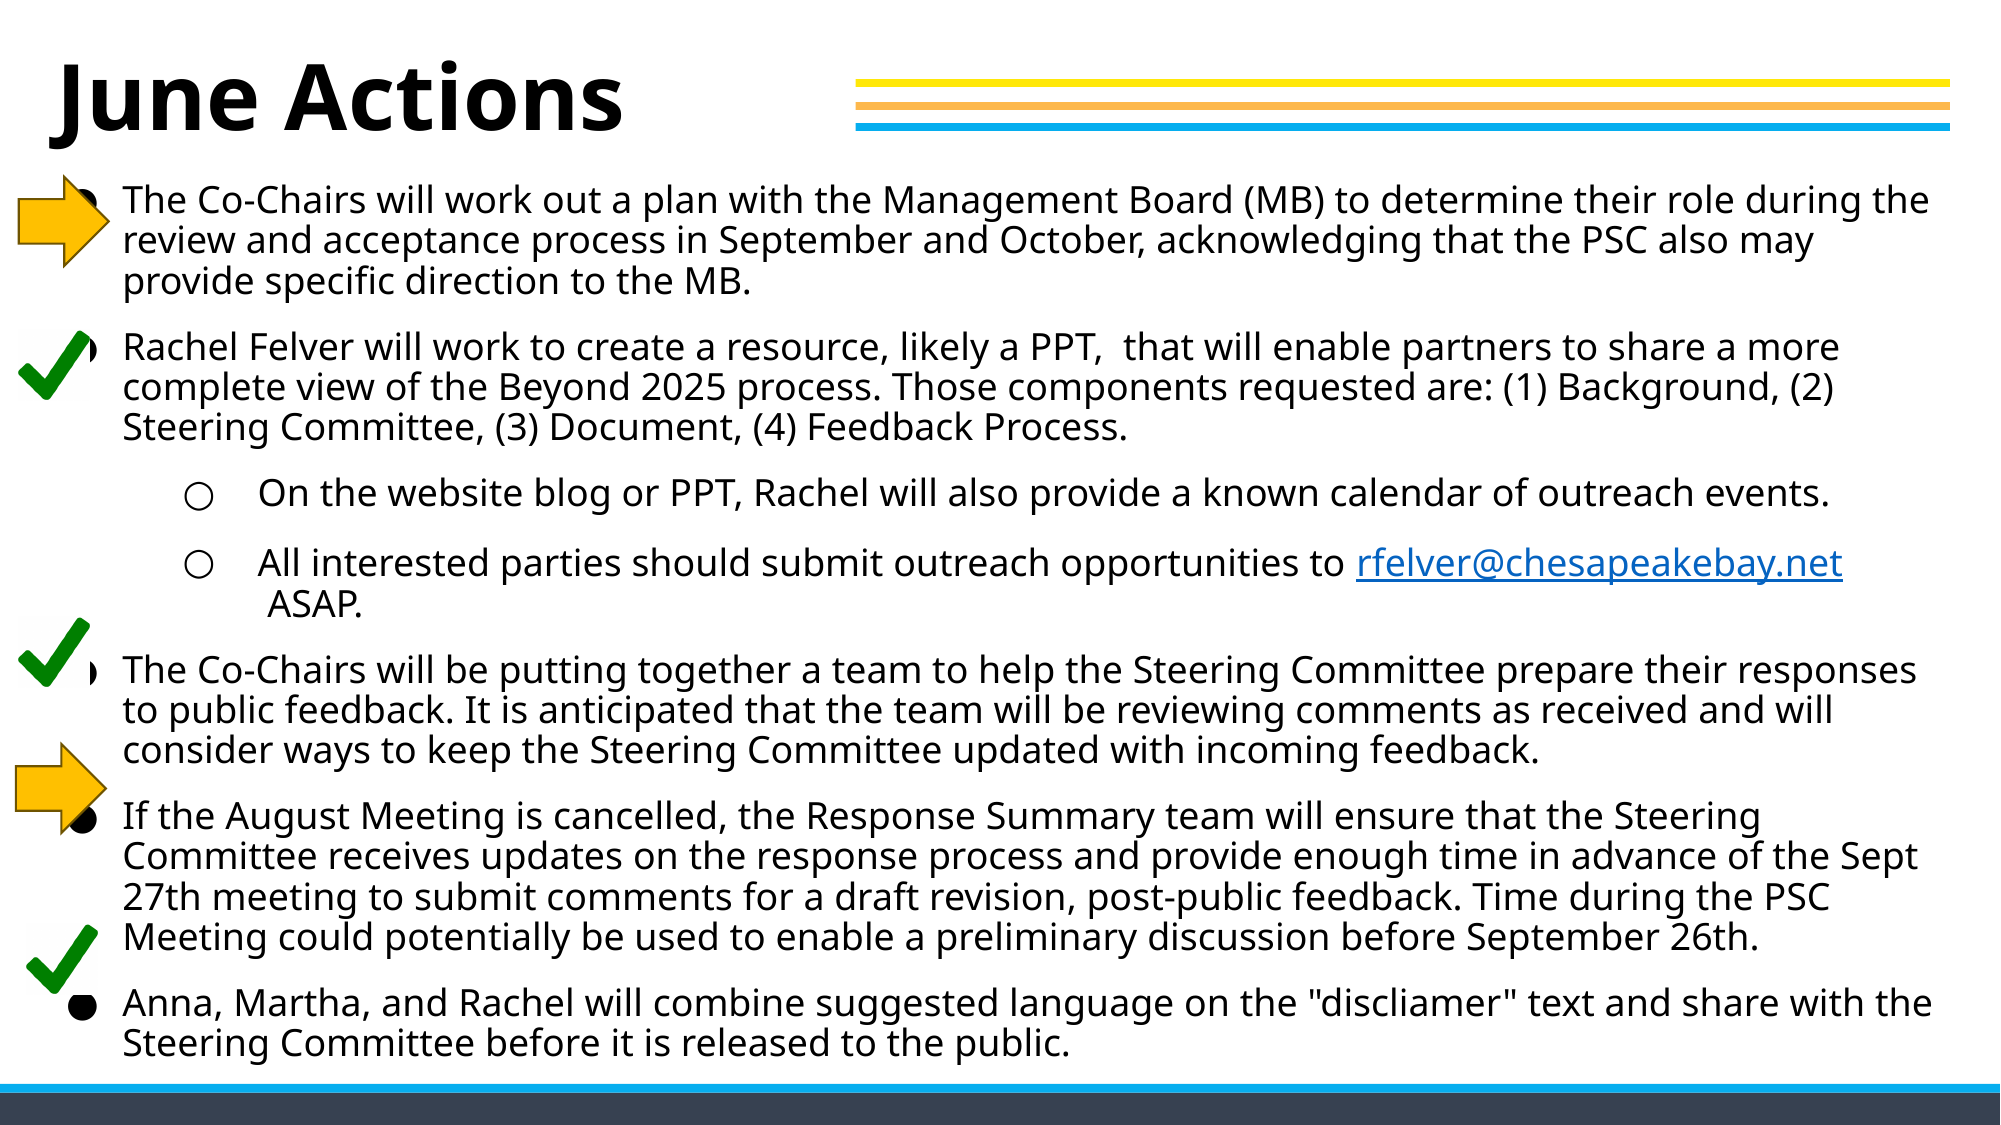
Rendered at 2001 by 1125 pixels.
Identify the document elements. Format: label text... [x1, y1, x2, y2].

picture [18, 616, 90, 688]
list The Co-Chairs will work out a plan with the Management Board (MB) to determine their role during the review and acceptance process in September and October, acknowledging that the PSC also may provide specific direction to the MB. Rachel Felver will work to create a resource, likely a PPT, that will enable partners to share a more complete view of the Beyond 2025 process. Those components requested are: (1) Background, (2) Steering Committee, (3) Document, (4) Feedback Process. On the website blog or PPT, Rachel will also provide a known calendar of outreach events. All interested parties should submit outreach opportunities to rfelver@chesapeakebay.net ASAP. The Co-Chairs will be putting together a team to help the Steering Committee prepare their responses to public feedback. It is anticipated that the team will be reviewing comments as received and will consider ways to keep the Steering Committee updated with incoming feedback. If the August Meeting is cancelled, the Response Summary team will ensure that the Steering Committee receives updates on the response process and provide enough time in advance of the Sept 27th meeting to submit comments for a draft revision, post-public feedback. Time during the PSC Meeting could potentially be used to enable a preliminary discussion before September 26th. Anna, Martha, and Rachel will combine suggested language on the "discliamer" text and share with the Steering Committee before it is released to the public. [42, 166, 1967, 1069]
picture [18, 329, 90, 401]
text_box June Actions [41, 44, 856, 165]
text_box [14, 741, 108, 836]
picture [26, 923, 98, 995]
text_box [17, 174, 111, 269]
